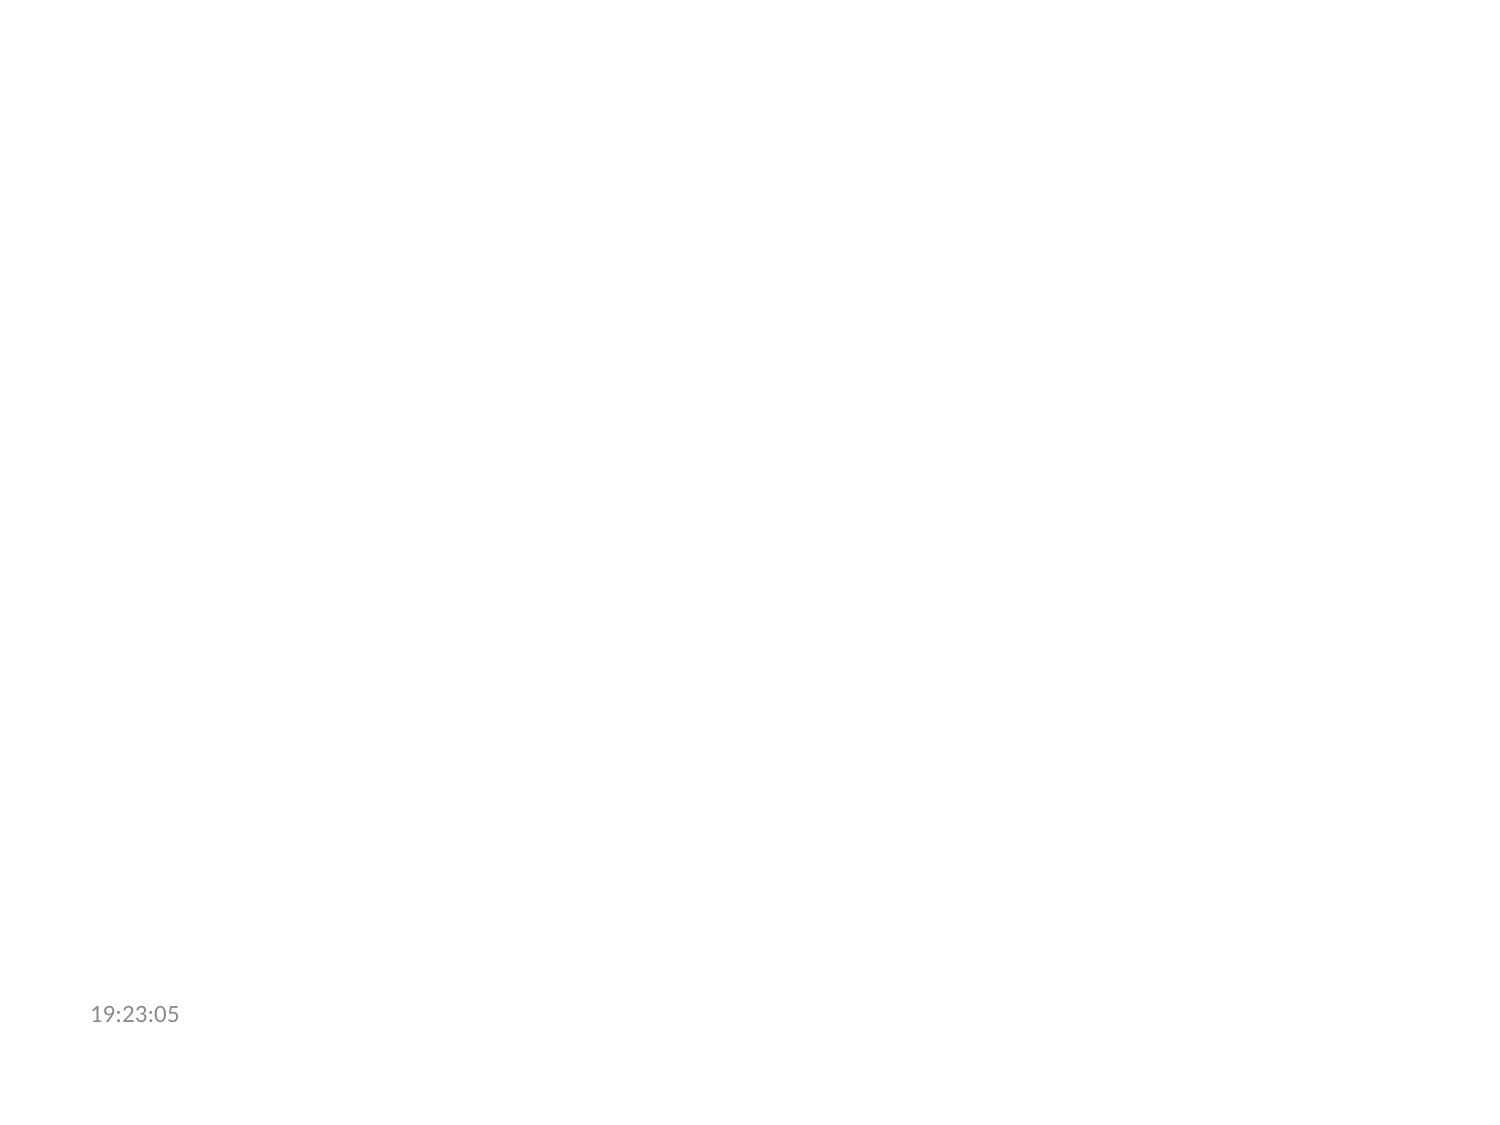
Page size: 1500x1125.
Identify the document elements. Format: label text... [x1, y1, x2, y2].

text_box 15:35:09 [75, 982, 425, 1043]
